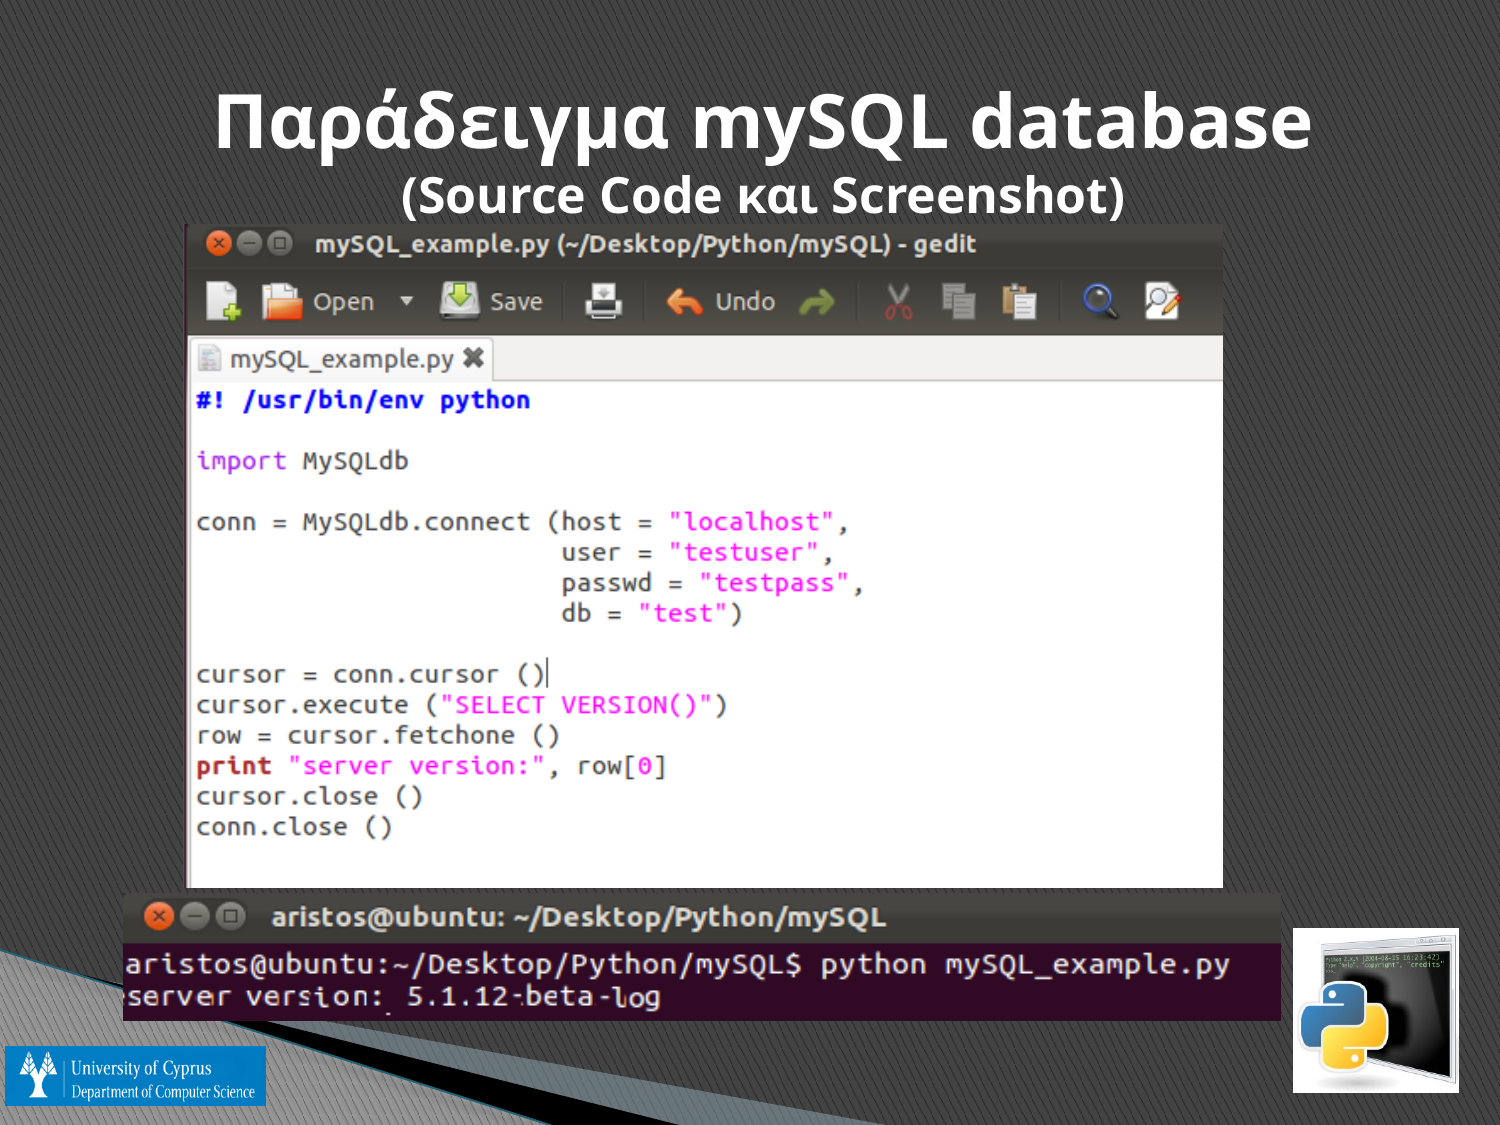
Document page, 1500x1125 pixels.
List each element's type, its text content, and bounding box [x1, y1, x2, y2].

picture [122, 892, 1281, 1021]
picture [182, 224, 1223, 888]
title Παράδειγμα mySQL database (Source Code και Screenshot) [88, 54, 1439, 243]
picture [5, 1046, 266, 1107]
picture [1293, 928, 1459, 1093]
